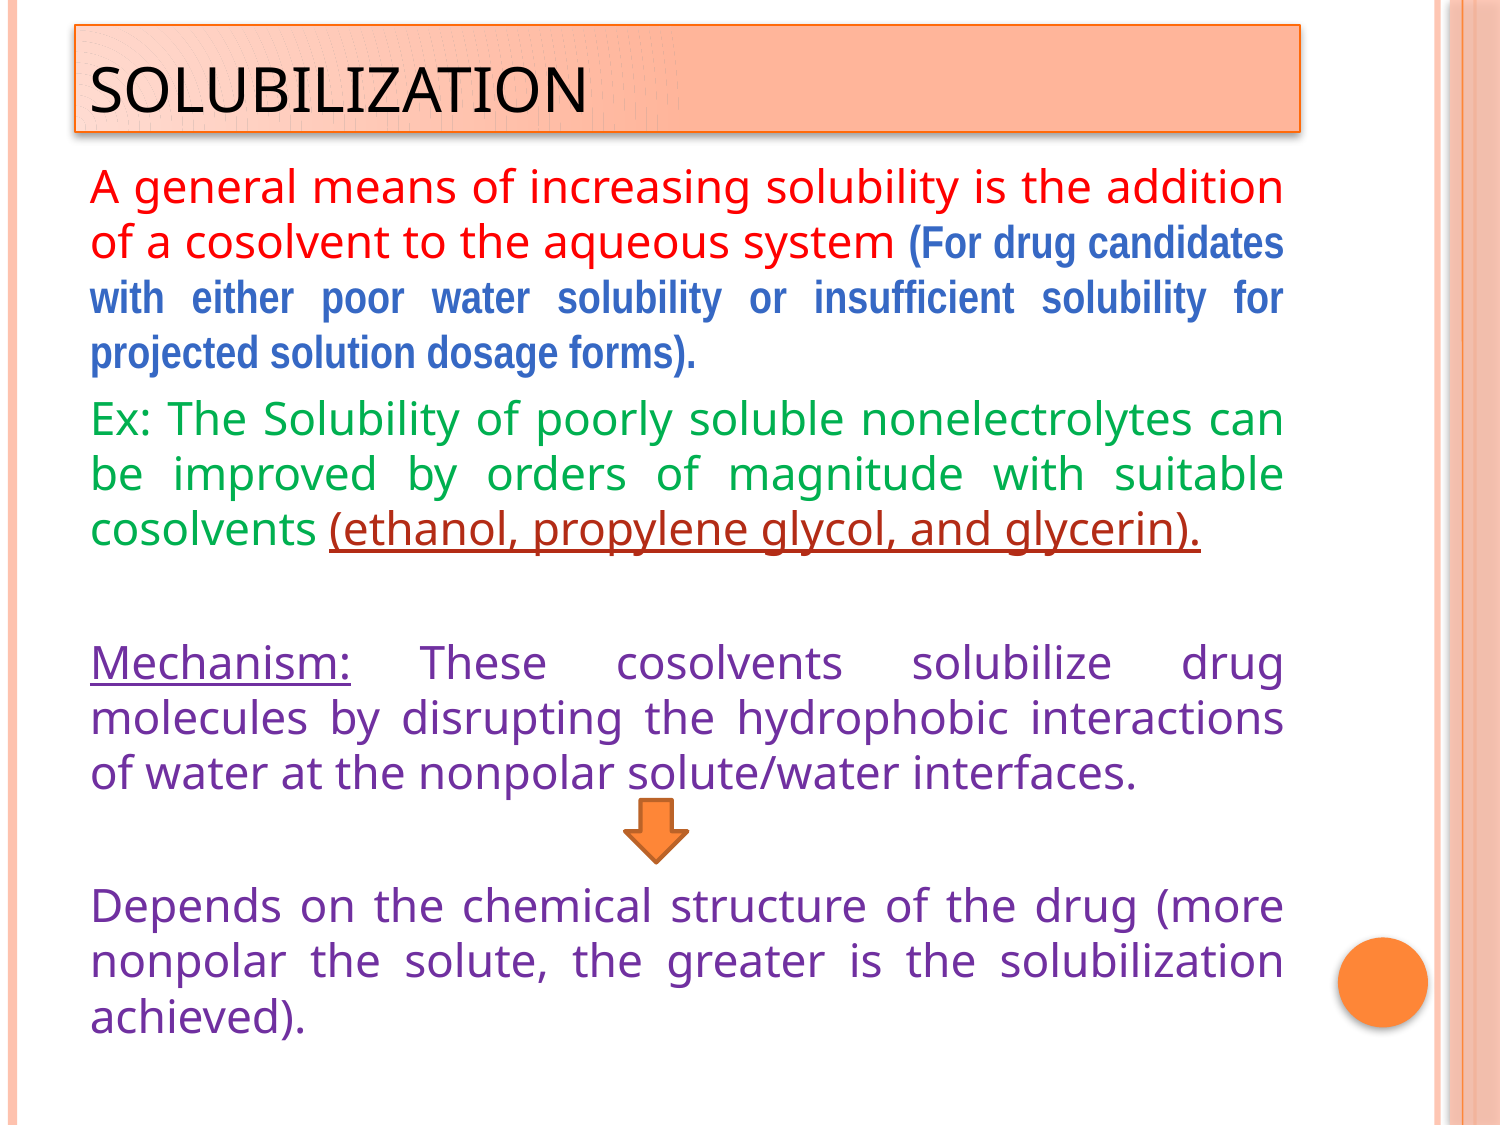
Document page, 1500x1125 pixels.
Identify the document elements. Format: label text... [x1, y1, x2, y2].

list A general means of increasing solubility is the addition of a cosolvent to the aqueous system (For drug candidates with either poor water solubility or insufficient solubility for projected solution dosage forms). Ex: The Solubility of poorly soluble nonelectrolytes can be improved by orders of magnitude with suitable cosolvents (ethanol, propylene glycol, and glycerin). Mechanism: These cosolvents solubilize drug molecules by disrupting the hydrophobic interactions of water at the nonpolar solute/water interfaces. Depends on the chemical structure of the drug (more nonpolar the solute, the greater is the solubilization achieved). [75, 149, 1300, 1062]
text_box [622, 797, 690, 865]
title Solubilization [74, 24, 1301, 133]
